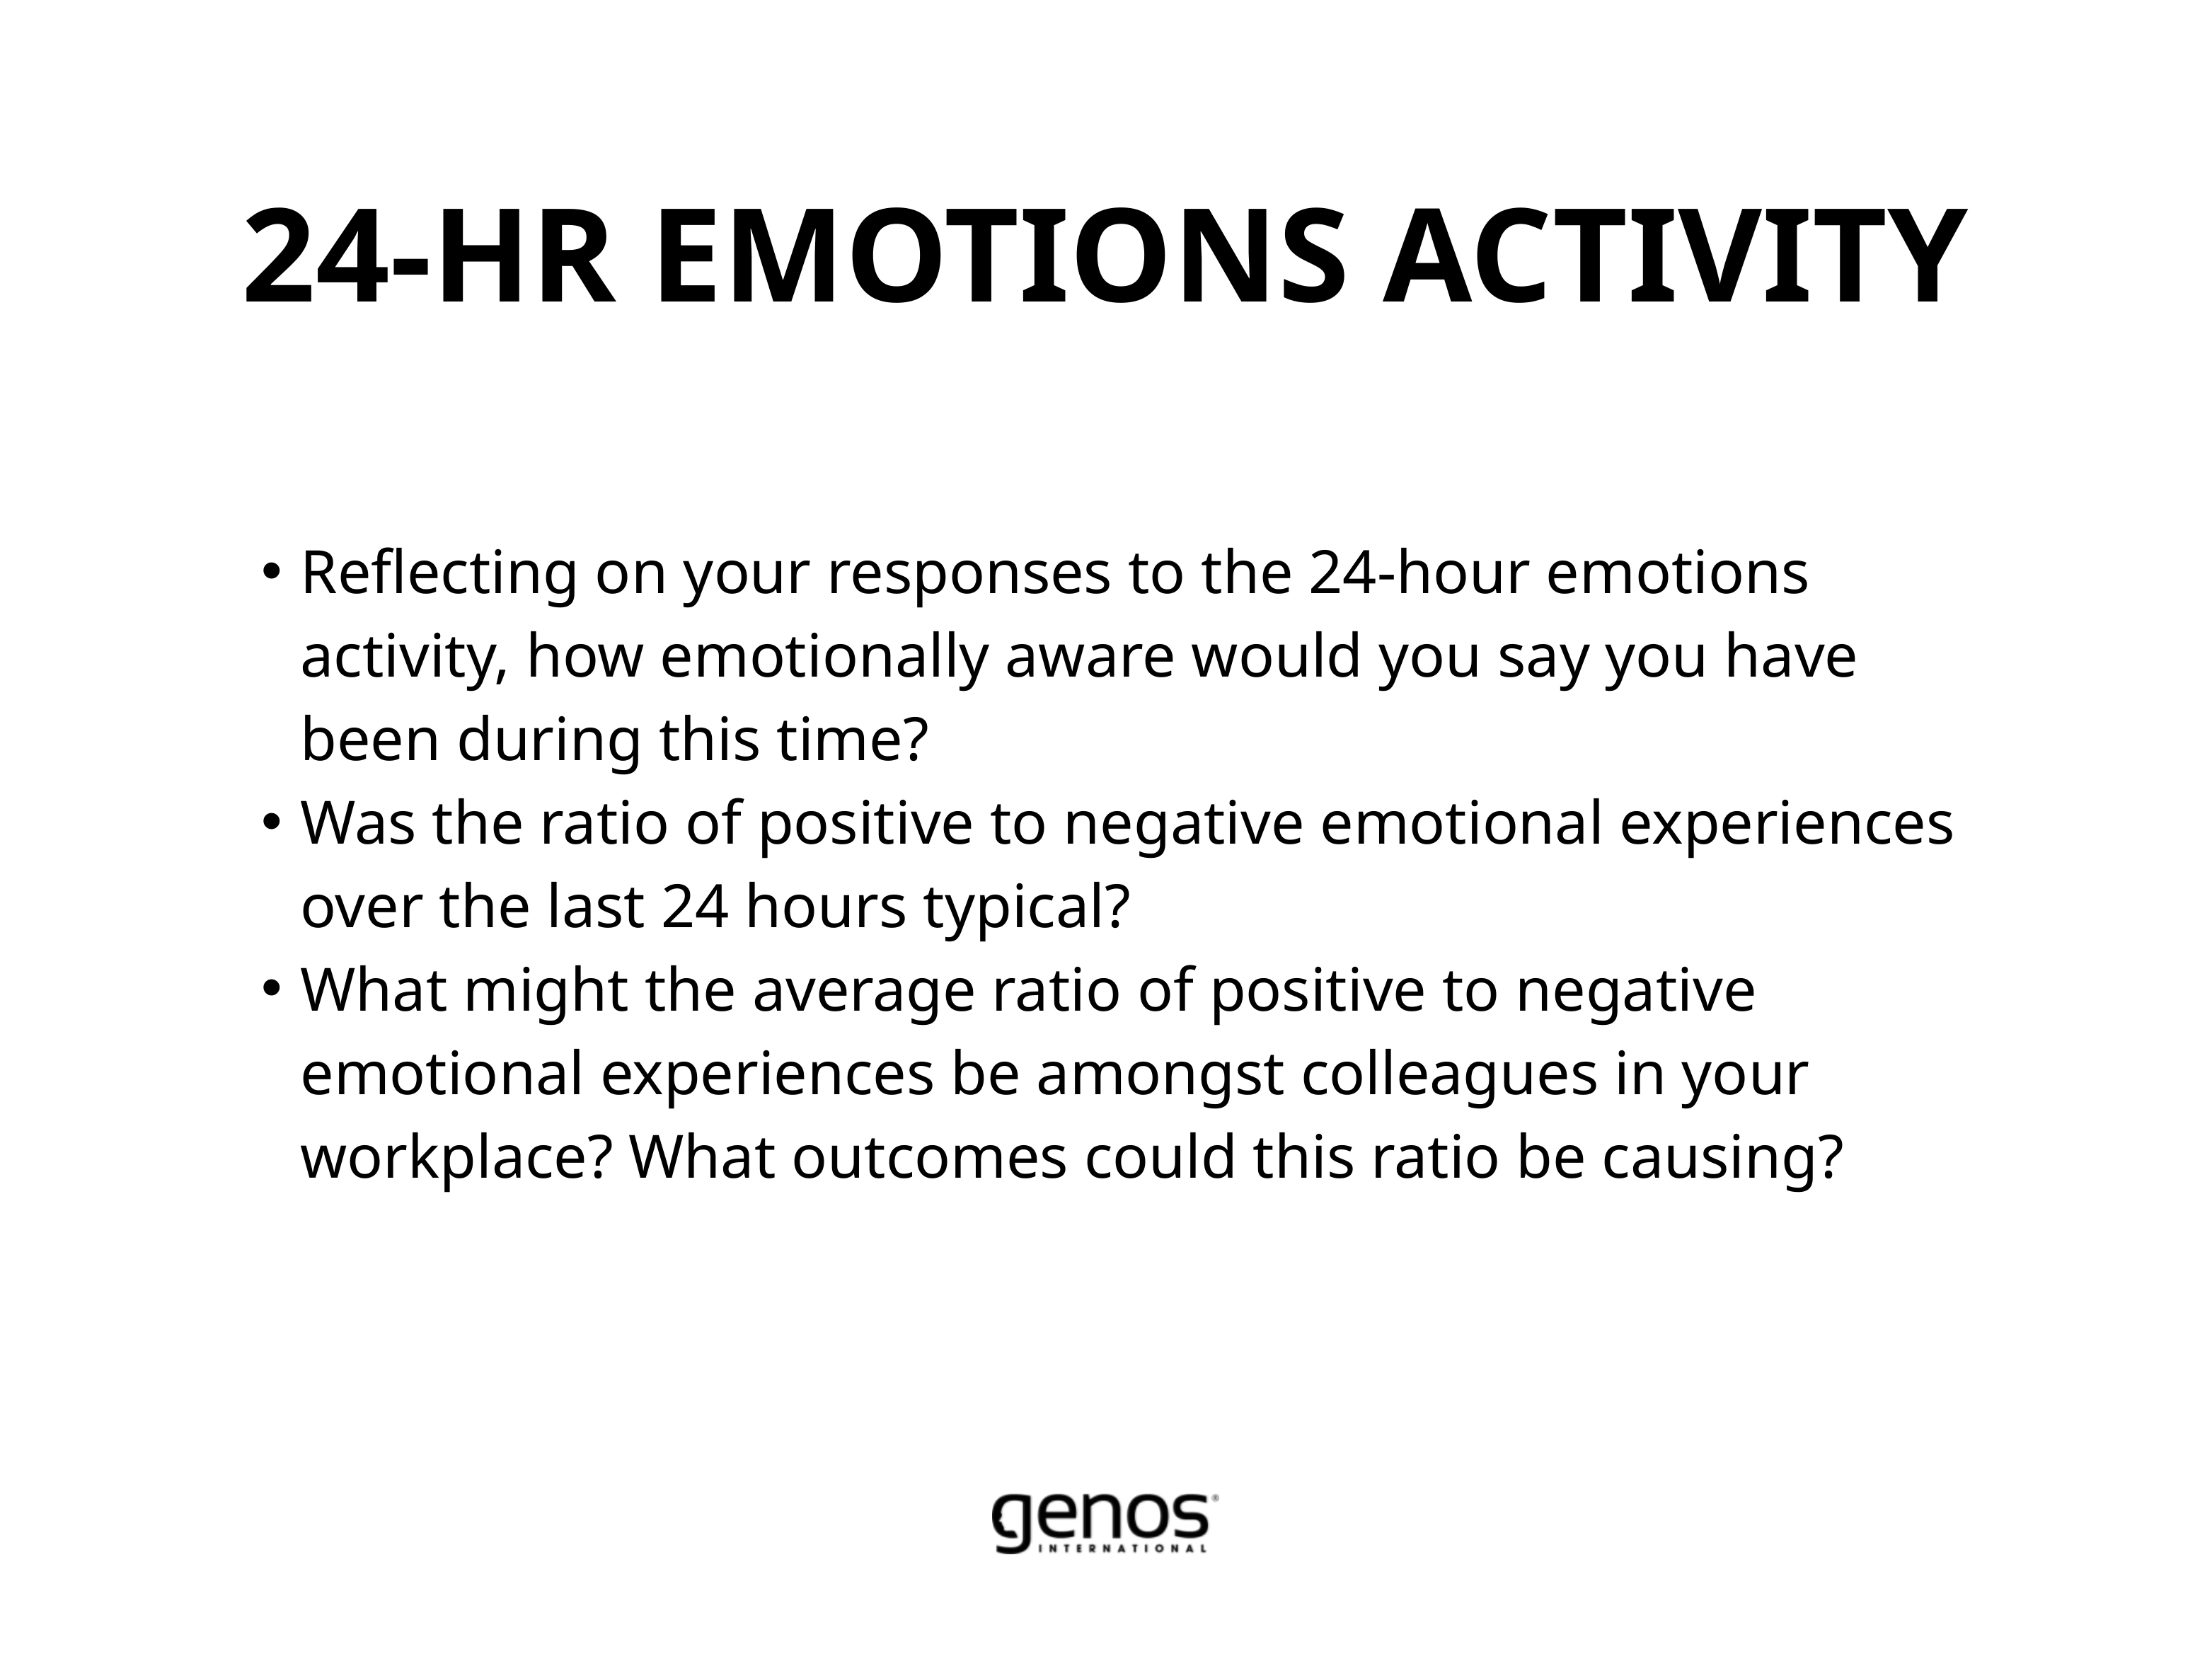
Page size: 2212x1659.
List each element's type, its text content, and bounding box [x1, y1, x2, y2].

picture [992, 1493, 1219, 1554]
text_box 24-HR EMOTIONS ACTIVITY [223, 146, 1988, 328]
text_box Reflecting on your responses to the 24-hour emotions activity, how emotionally aware would you say you have been during this time? Was the ratio of positive to negative emotional experiences over the last 24 hours typical? What might the average ratio of positive to negative emotional experiences be amongst colleagues in your workplace? What outcomes could this ratio be causing? [223, 522, 1970, 1190]
